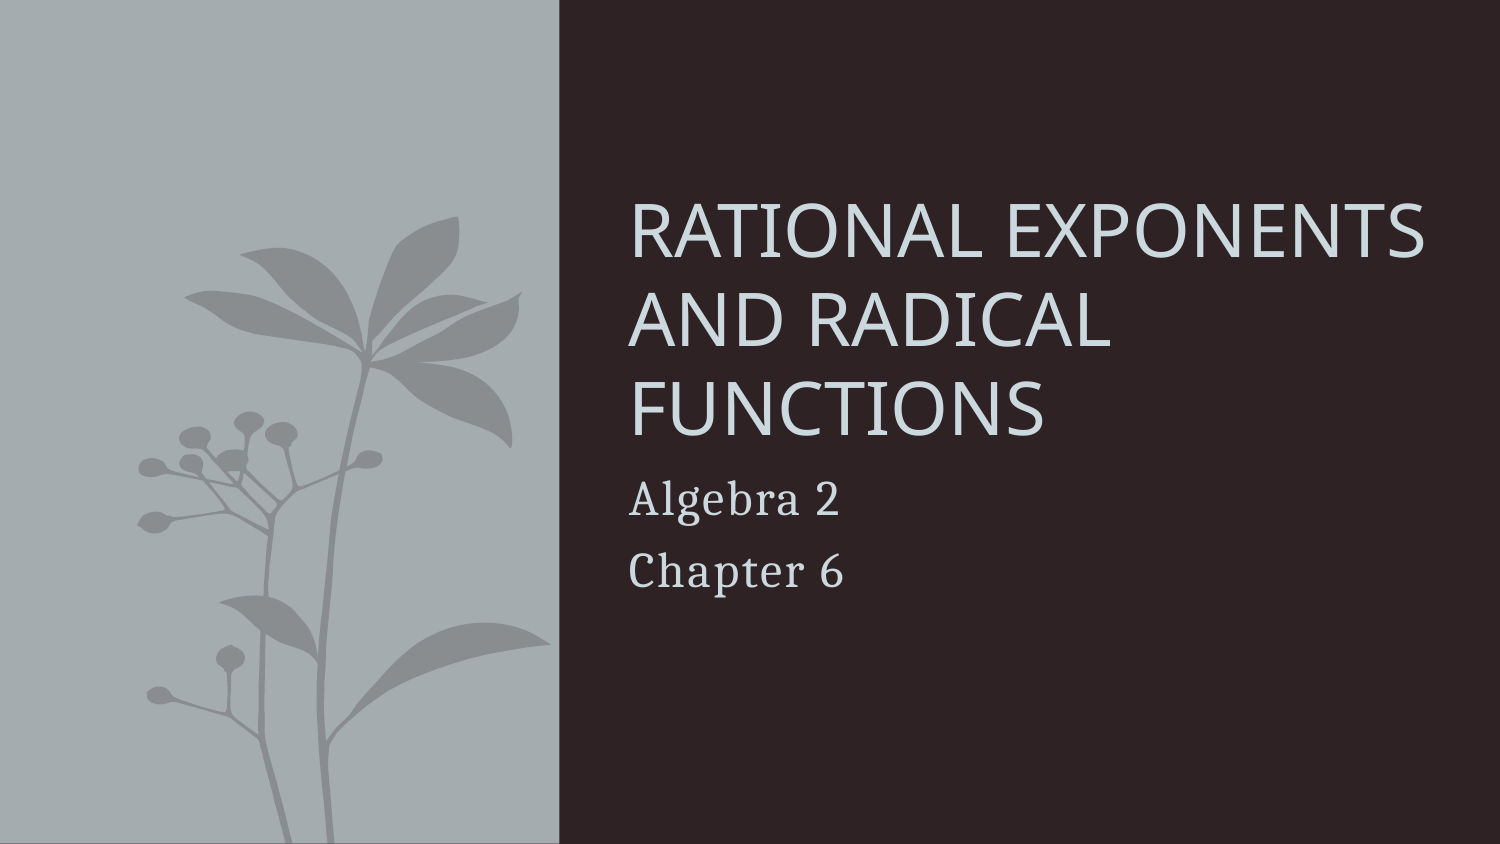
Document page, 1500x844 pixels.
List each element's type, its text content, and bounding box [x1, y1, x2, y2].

title Rational Exponents and Radical Functions [613, 174, 1454, 458]
subtitle Algebra 2 Chapter 6 [614, 458, 1454, 653]
